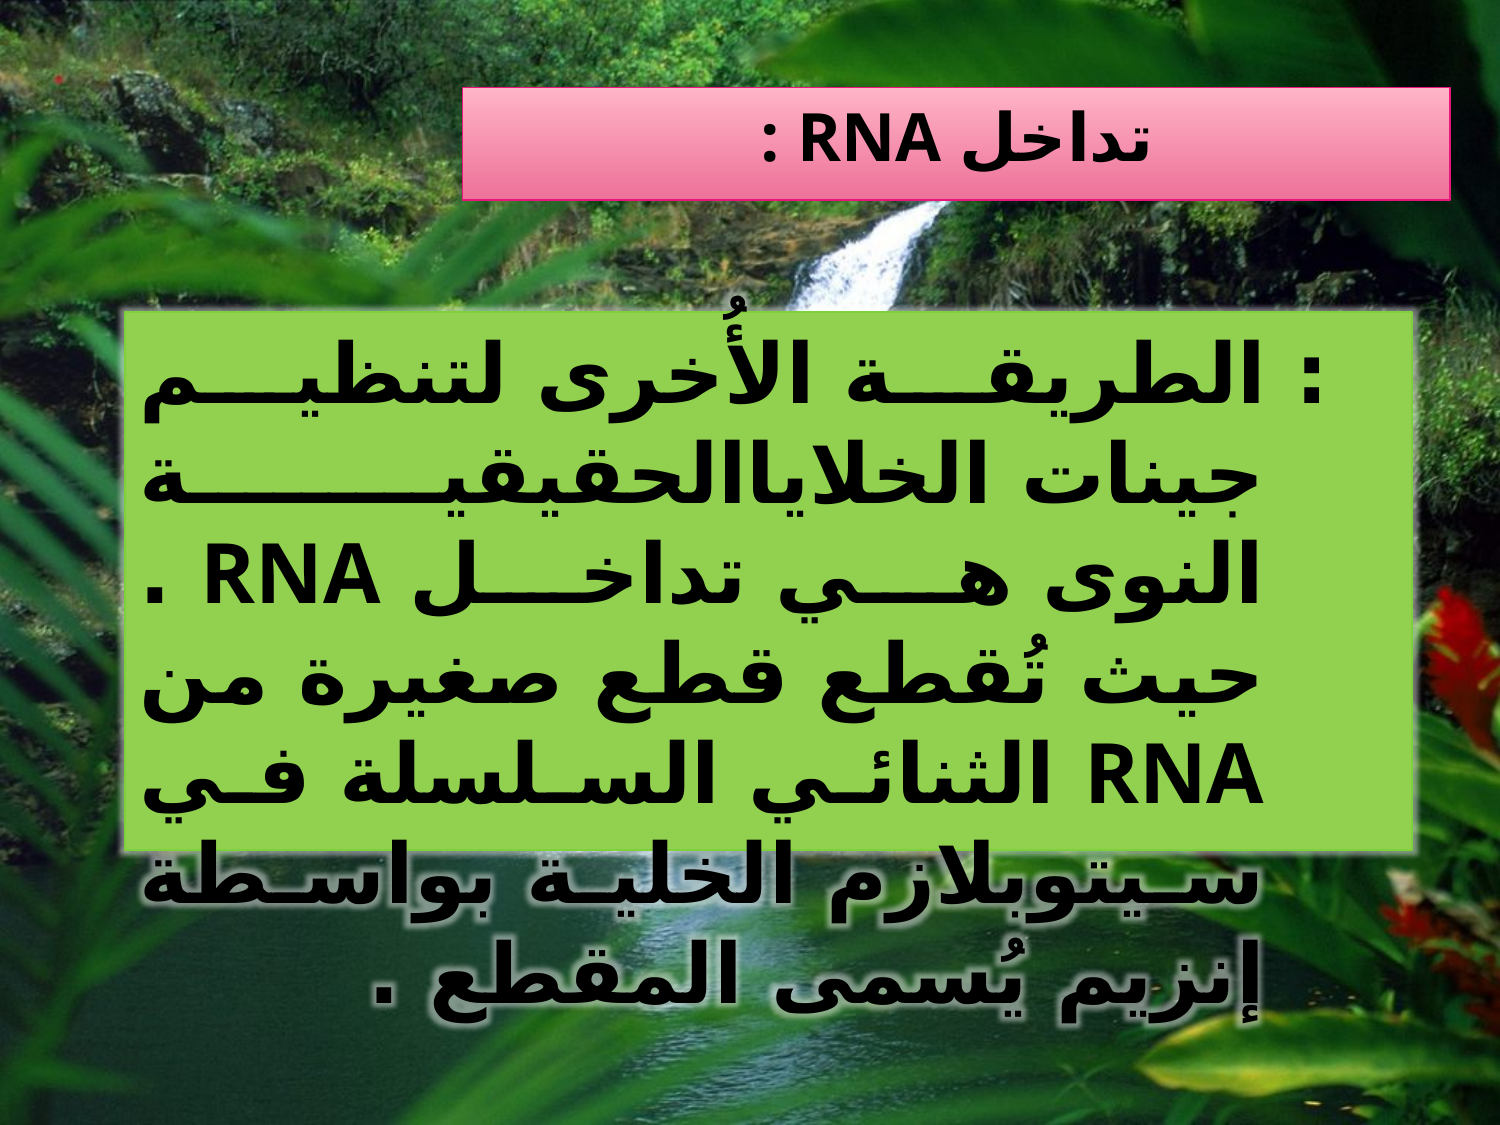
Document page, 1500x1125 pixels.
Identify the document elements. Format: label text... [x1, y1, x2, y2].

picture [0, 0, 1500, 1125]
text_box : الطريقة الأُخرى لتنظيم جينات الخلاياالحقيقية النوى هي تداخل RNA . حيث تُقطع قطع صغيرة من RNA الثنائي السلسلة في سيتوبلازم الخلية بواسطة إنزيم يُسمى المقطع . [124, 311, 1413, 851]
title تداخل RNA : [462, 87, 1451, 201]
